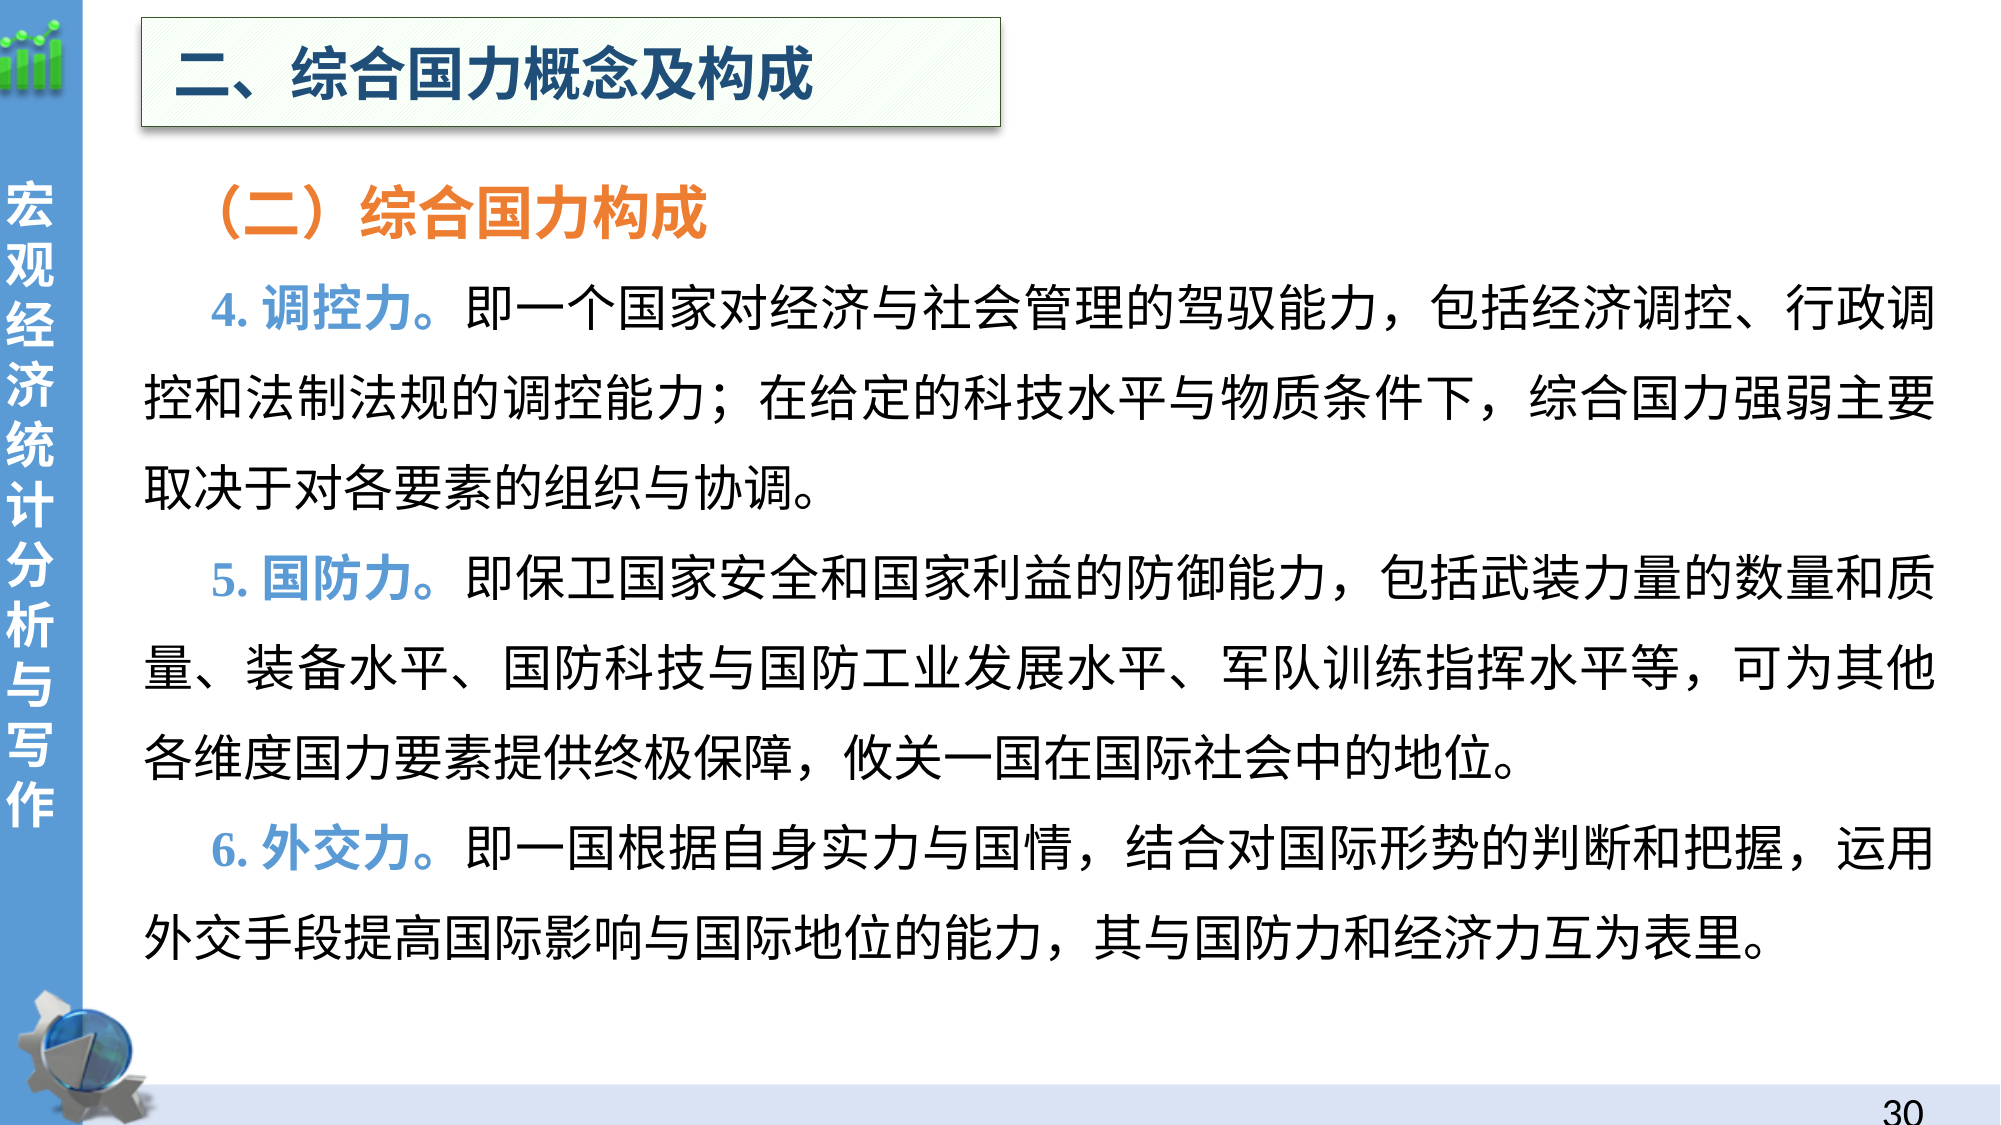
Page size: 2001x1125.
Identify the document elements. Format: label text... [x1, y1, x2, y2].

text_box [179, 238, 1843, 1025]
text_box （二）综合国力构成 4.调控力。即一个国家对经济与社会管理的驾驭能力，包括经济调控、行政调控和法制法规的调控能力；在给定的科技水平与物质条件下，综合国力强弱主要取决于对各要素的组织与协调。 5.国防力。即保卫国家安全和国家利益的防御能力，包括武装力量的数量和质量、装备水平、国防科技与国防工业发展水平、军队训练指挥水平等，可为其他各维度国力要素提供终极保障，攸关一国在国际社会中的地位。 6.外交力。即一国根据自身实力与国情，结合对国际形势的判断和把握，运用外交手段提高国际影响与国际地位的能力，其与国防力和经济力互为表里。 [128, 133, 1952, 1050]
text_box [203, 730, 1867, 1025]
text_box 二、综合国力概念及构成 [141, 17, 1000, 127]
picture [0, 0, 2001, 1125]
text_box 29 [1786, 1085, 1940, 1125]
